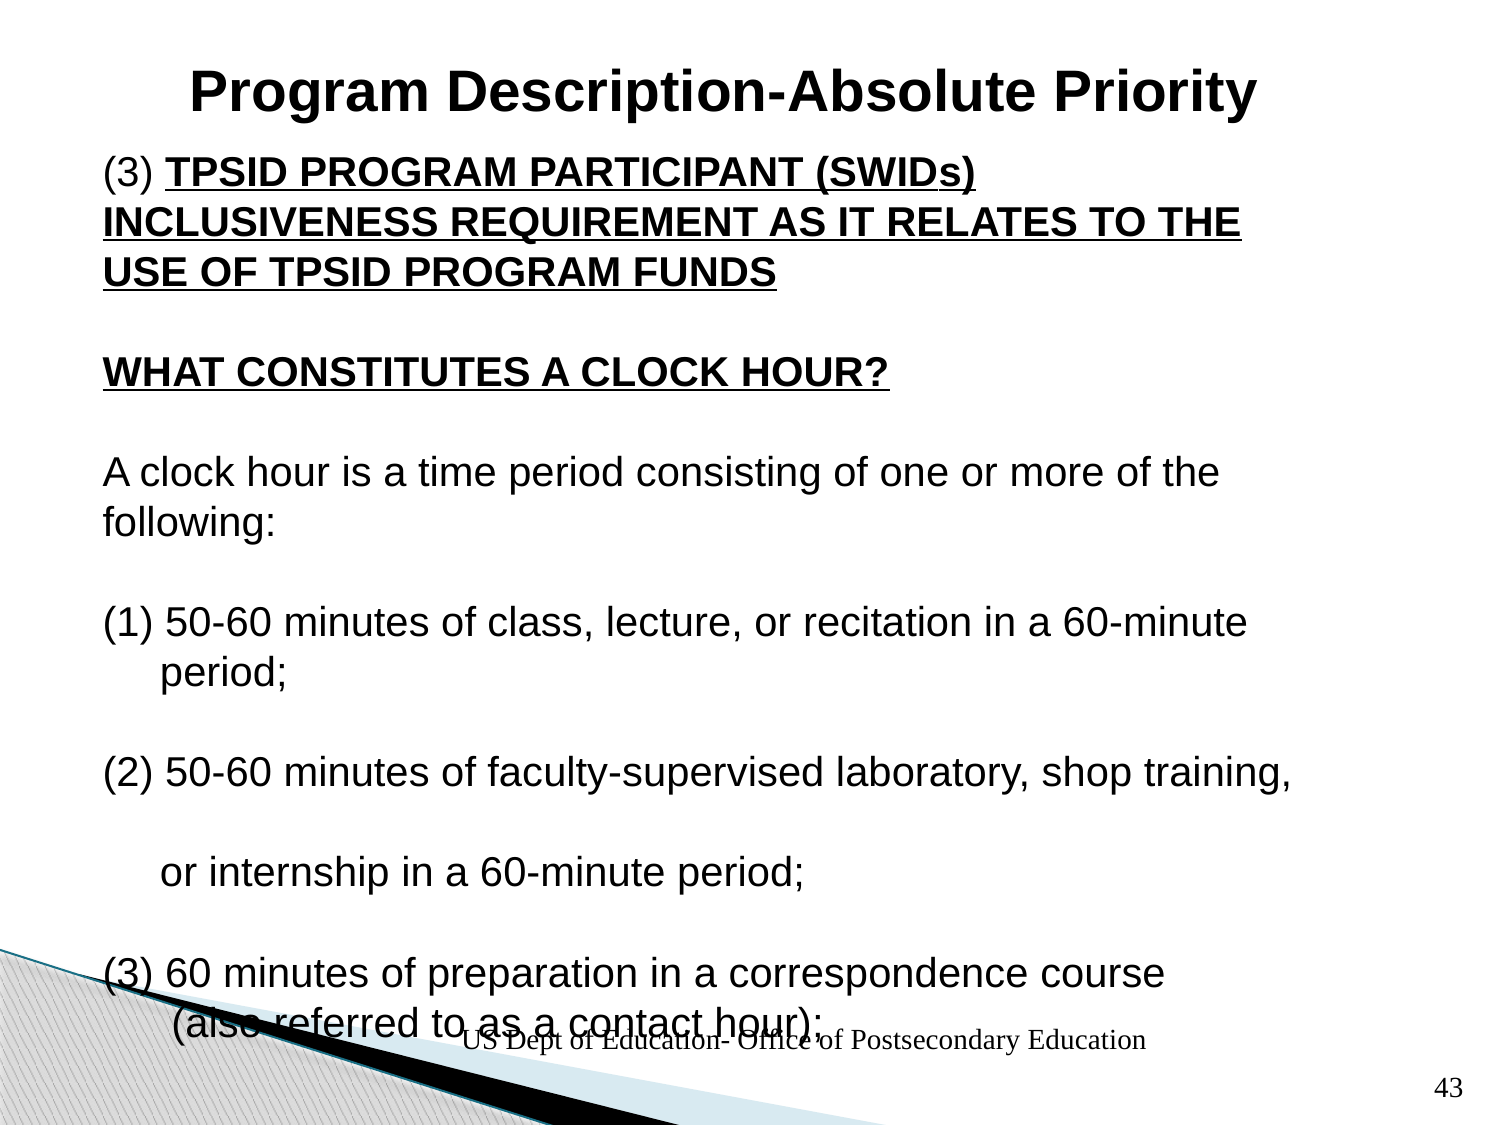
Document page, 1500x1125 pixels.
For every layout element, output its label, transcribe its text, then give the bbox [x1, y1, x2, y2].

list (3) TPSID PROGRAM PARTICIPANT (SWIDs) INCLUSIVeNESS REQUIREMENT AS IT RElAtES TO THE USE OF TPSID PROGRAM FUNDS WHAT CONSTITUTES A CLOCK HOUR? A clock hour is a time period consisting of one or more of the following: (1) 50-60 minutes of class, lecture, or recitation in a 60-minute period; (2) 50-60 minutes of faculty-supervised laboratory, shop training, or internship in a 60-minute period; (3) 60 minutes of preparation in a correspondence course (also referred to as a contact hour); [87, 137, 1313, 747]
title Program Description-Absolute Priority [174, 24, 1438, 152]
slide_number 43 [1418, 1051, 1479, 1112]
footer US Dept of Education- Office of Postsecondary Education [387, 1025, 1163, 1063]
